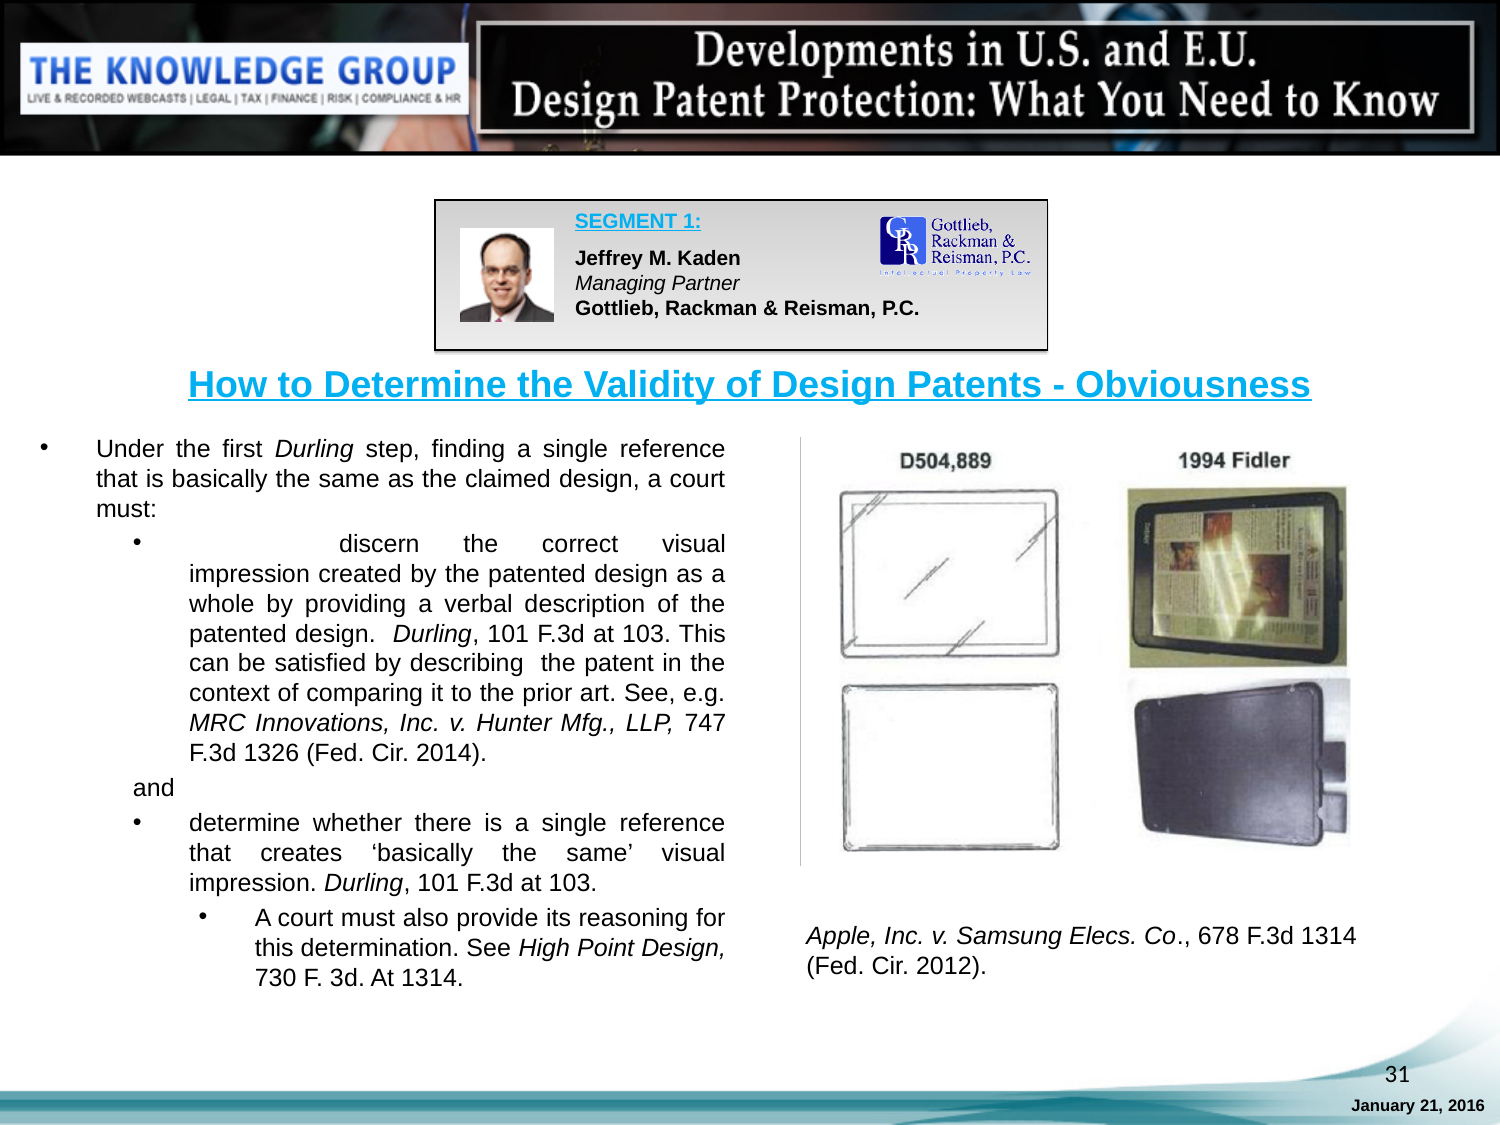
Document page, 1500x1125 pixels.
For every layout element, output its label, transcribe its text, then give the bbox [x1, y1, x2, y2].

text_box January 21, 2016 [1100, 1087, 1500, 1123]
picture [0, 412, 1500, 1125]
slide_number 31 [1074, 1042, 1425, 1103]
text_box Under the first Durling step, finding a single reference that is basically the same as the claimed design, a court must: discern the correct visual impression created by the patented design as a whole by providing a verbal description of the patented design. Durling, 101 F.3d at 103. This can be satisfied by describing the patent in the context of comparing it to the prior art. See, e.g. MRC Innovations, Inc. v. Hunter Mfg., LLP, 747 F.3d 1326 (Fed. Cir. 2014). and determine whether there is a single reference that creates ‘basically the same’ visual impression. Durling, 101 F.3d at 103. A court must also provide its reasoning for this determination. See High Point Design, 730 F. 3d. At 1314. [24, 424, 742, 999]
text_box Apple, Inc. v. Samsung Elecs. Co., 678 F.3d 1314 (Fed. Cir. 2012). [791, 912, 1438, 988]
picture [0, 0, 1500, 352]
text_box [434, 199, 1048, 351]
text_box How to Determine the Validity of Design Patents - Obviousness [0, 352, 1500, 412]
